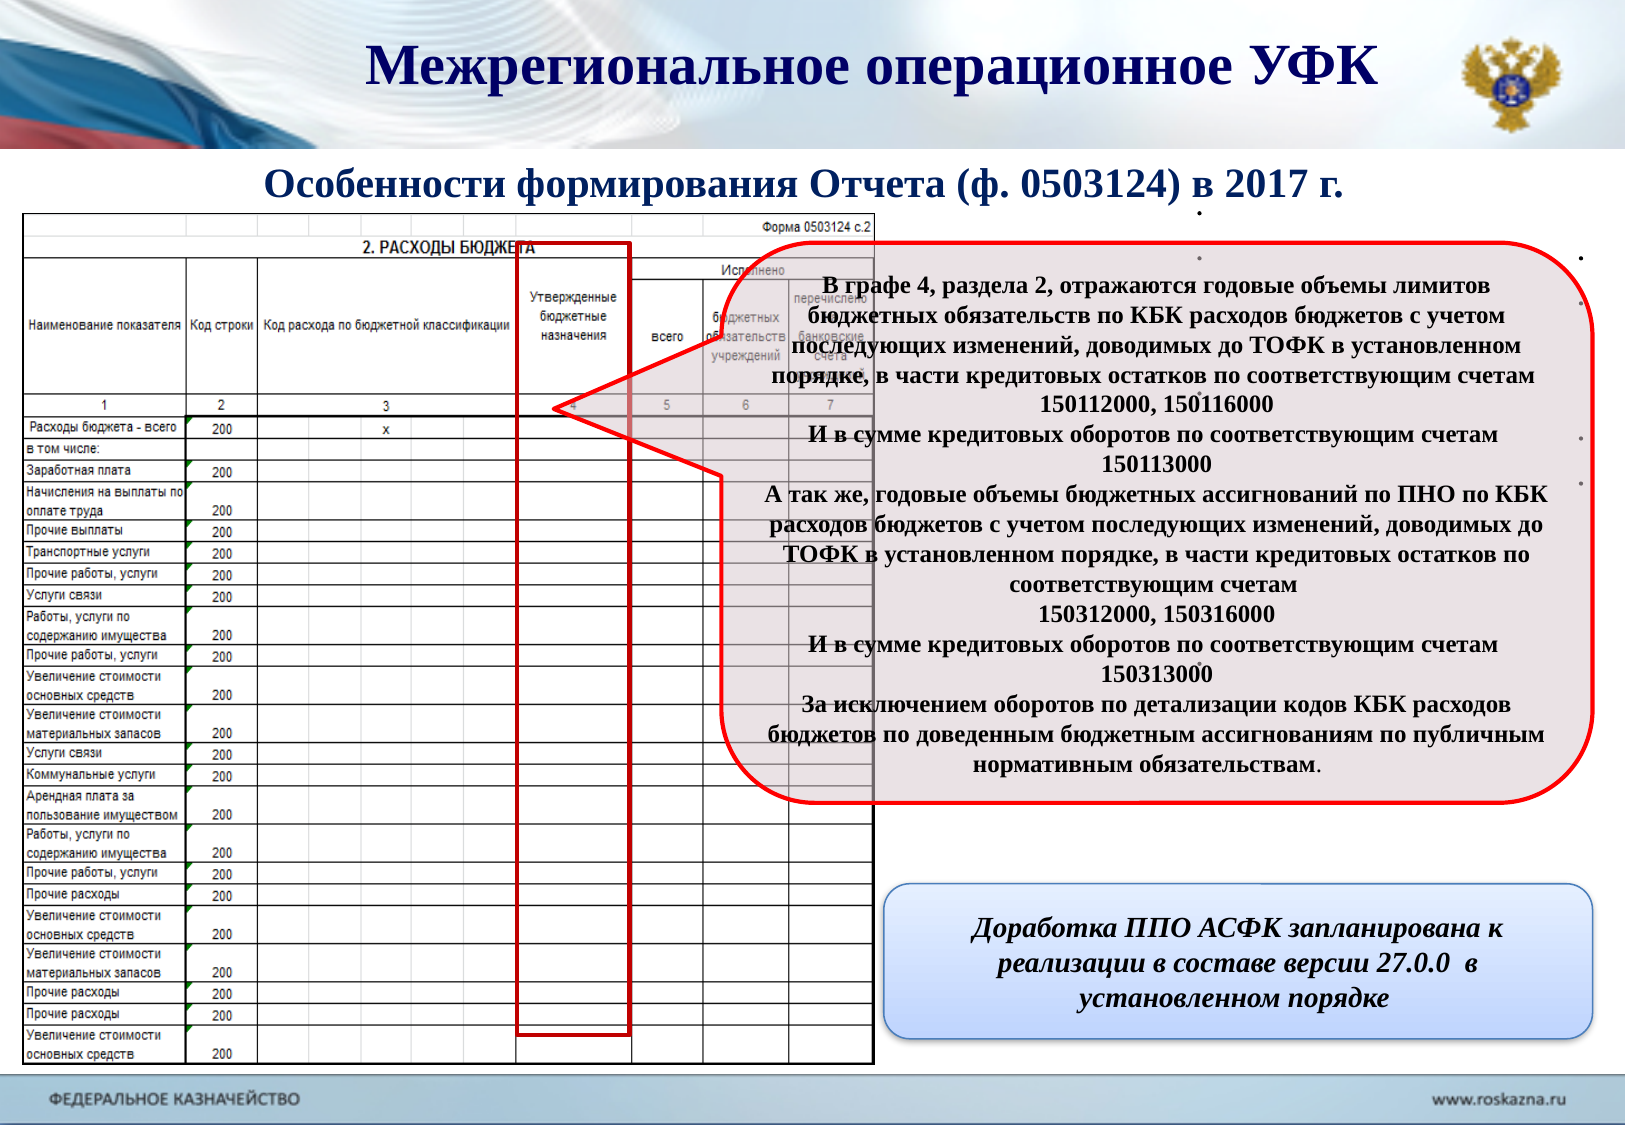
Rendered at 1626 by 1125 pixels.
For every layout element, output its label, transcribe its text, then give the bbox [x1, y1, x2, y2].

text_box Особенности формирования Отчета (ф. 0503124) в 2017 г. [140, 160, 1478, 214]
text_box Доработка ППО АСФК запланирована к реализации в составе версии 27.0.0 в установленном порядке [882, 882, 1594, 1040]
text_box В графе 4, раздела 2, отражаются годовые объемы лимитов бюджетных обязательств по КБК расходов бюджетов с учетом последующих изменений, доводимых до ТОФК в установленном порядке, в части кредитовых остатков по соответствующим счетам 150112000, 150116000 И в сумме кредитовых оборотов по соответствующим счетам 150113000 А так же, годовые объемы бюджетных ассигнований по ПНО по КБК расходов бюджетов с учетом последующих изменений, доводимых до ТОФК в установленном порядке, в части кредитовых остатков по соответствующим счетам 150312000, 150316000 И в сумме кредитовых оборотов по соответствующим счетам 150313000 За исключением оборотов по детализации кодов КБК расходов бюджетов по доведенным бюджетным ассигнованиям по публичным нормативным обязательствам. [878, 240, 1595, 805]
picture [0, 0, 1625, 150]
picture [0, 1074, 1625, 1125]
picture [23, 214, 874, 1064]
